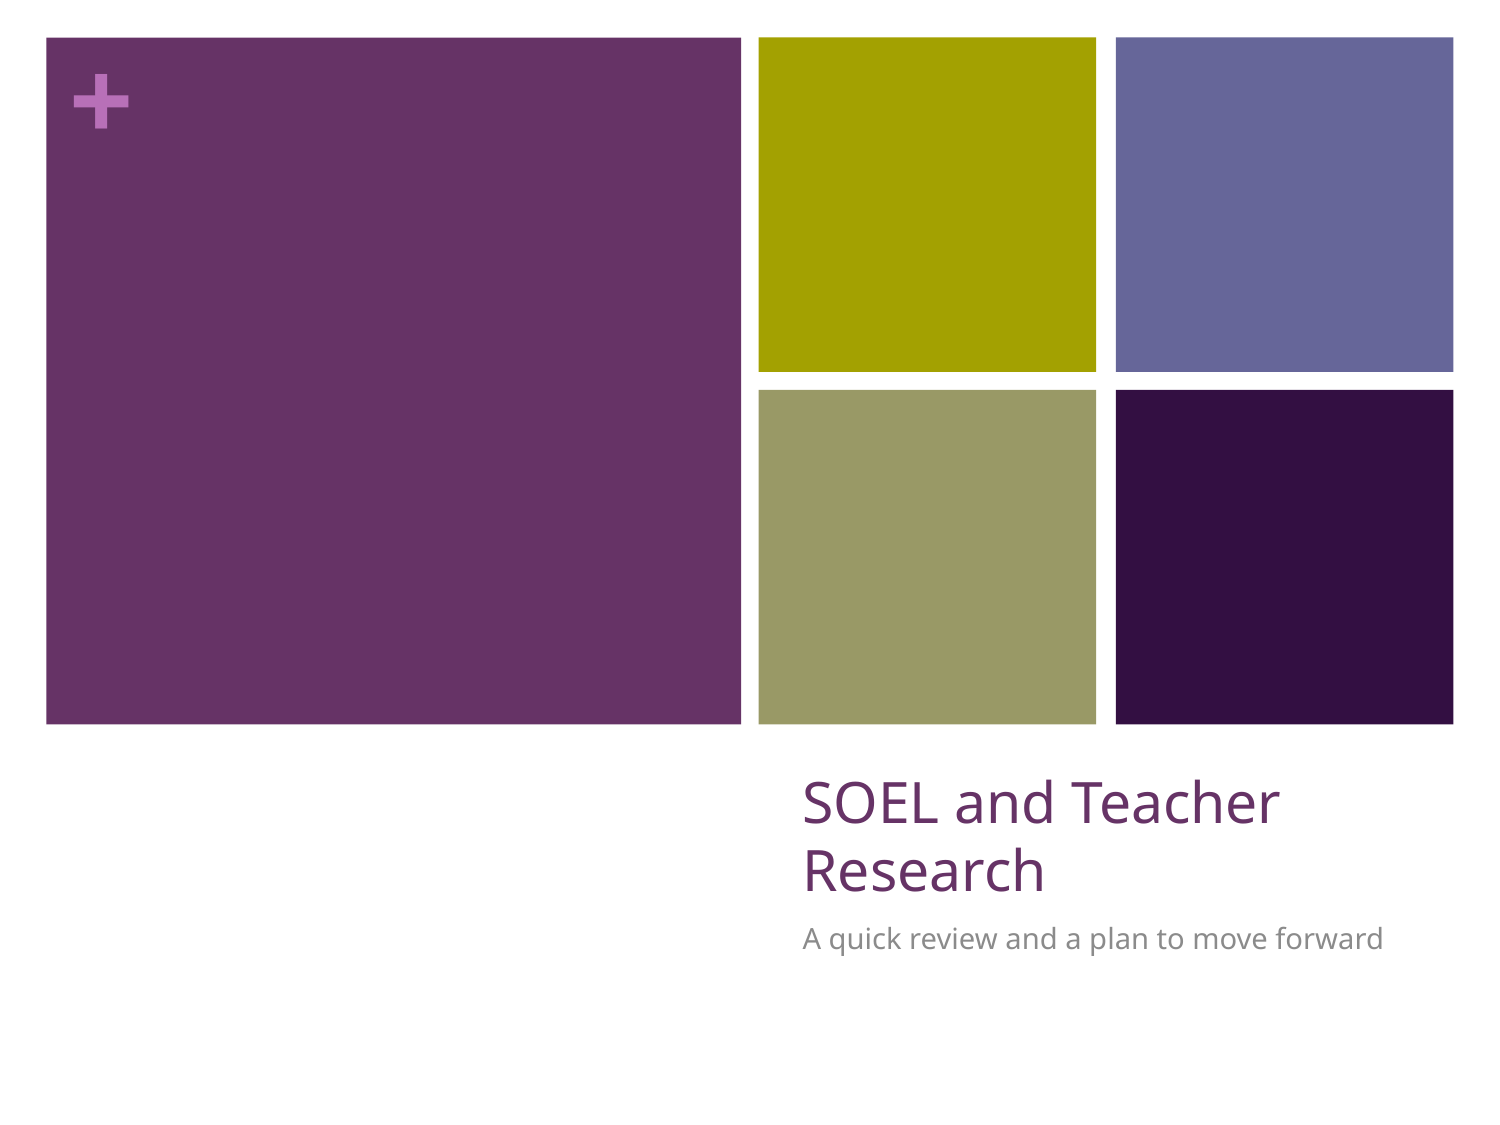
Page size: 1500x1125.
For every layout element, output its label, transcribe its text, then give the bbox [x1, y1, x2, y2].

title SOEL and Teacher Research [787, 758, 1450, 912]
subtitle A quick review and a plan to move forward [787, 912, 1450, 1036]
